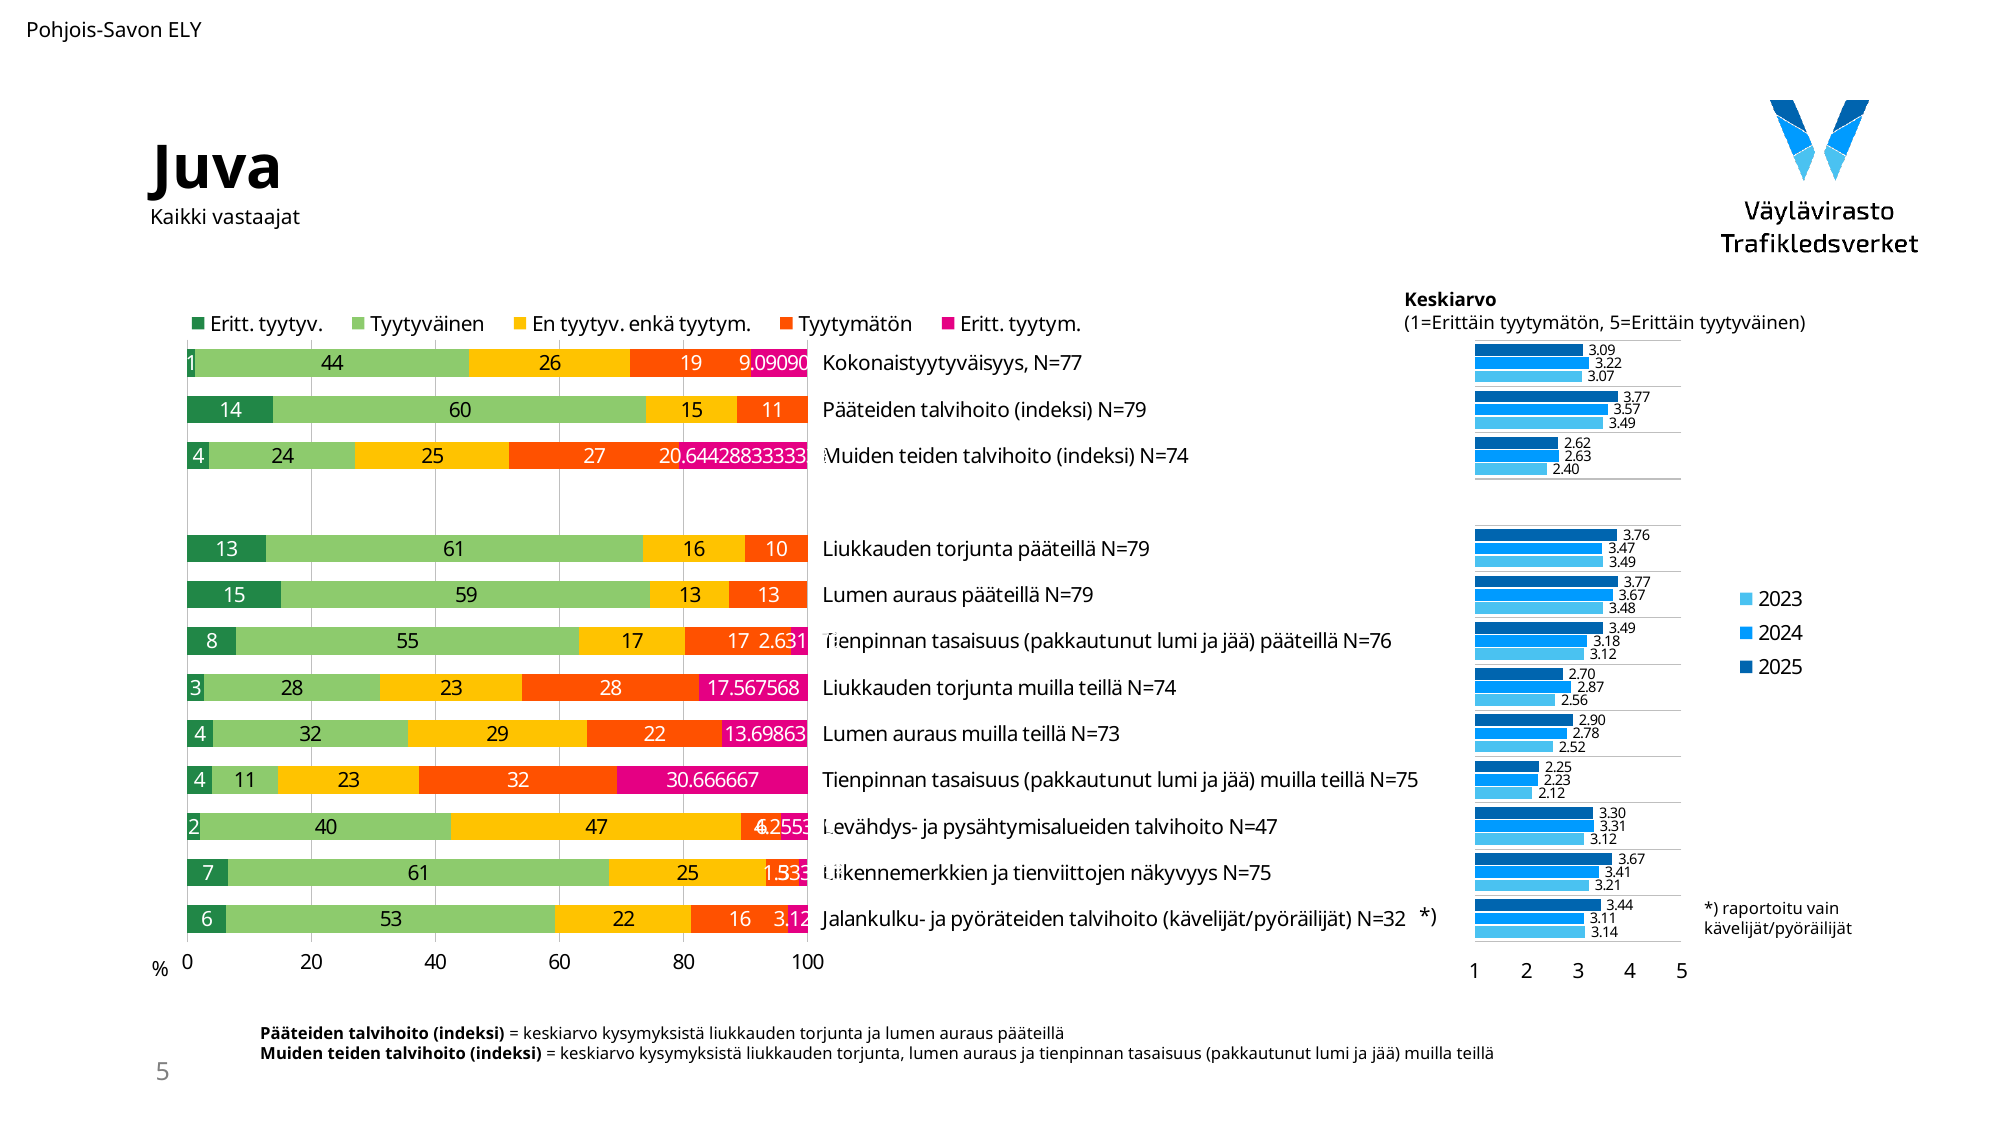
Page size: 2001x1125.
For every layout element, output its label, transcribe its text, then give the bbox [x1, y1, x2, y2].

text_box Keskiarvo (1=Erittäin tyytymätön, 5=Erittäin tyytyväinen) [1389, 280, 1826, 341]
text_box *) raportoitu vain kävelijät/pyöräilijät [1822, 890, 1868, 945]
text_box Pohjois-Savon ELY [11, 9, 217, 50]
text_box Kaikki vastaajat [135, 196, 315, 237]
text_box Pääteiden talvihoito (indeksi) = keskiarvo kysymyksistä liukkauden torjunta ja lumen auraus pääteillä Muiden teiden talvihoito (indeksi) = keskiarvo kysymyksistä liukkauden torjunta, lumen auraus ja tienpinnan tasaisuus (pakkautunut lumi ja jää) muilla teillä [245, 1015, 1520, 1094]
text_box % [136, 948, 184, 989]
chart [168, 281, 1822, 985]
footer [0, 1042, 675, 1103]
title Juva [137, 59, 1555, 278]
picture [1682, 62, 1958, 292]
